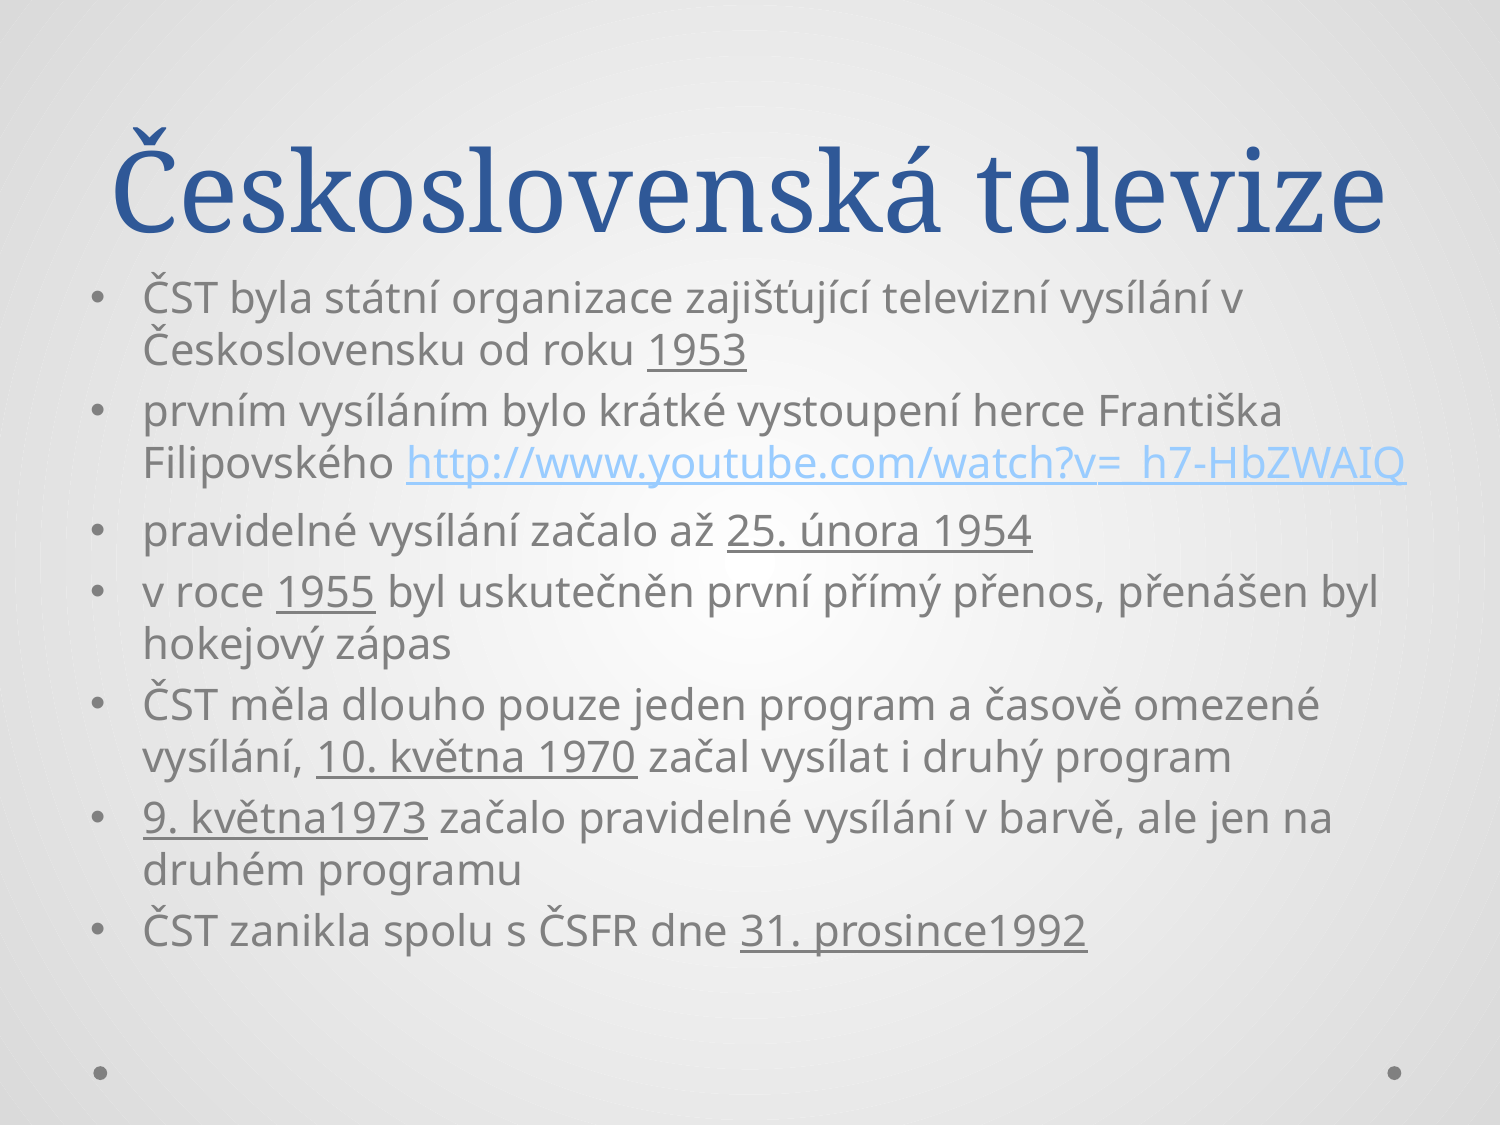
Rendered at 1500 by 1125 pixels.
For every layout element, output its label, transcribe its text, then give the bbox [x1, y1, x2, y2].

list ČST byla státní organizace zajišťující televizní vysílání v Československu od roku 1953 prvním vysíláním bylo krátké vystoupení herce Františka Filipovského http://www.youtube.com/watch?v=_h7-HbZWAIQ pravidelné vysílání začalo až 25. února 1954 v roce 1955 byl uskutečněn první přímý přenos, přenášen byl hokejový zápas ČST měla dlouho pouze jeden program a časově omezené vysílání, 10. května 1970 začal vysílat i druhý program 9. května1973 začalo pravidelné vysílání v barvě, ale jen na druhém programu ČST zanikla spolu s ČSFR dne 31. prosince1992 [75, 262, 1425, 1005]
title Československá televize [75, 0, 1425, 262]
